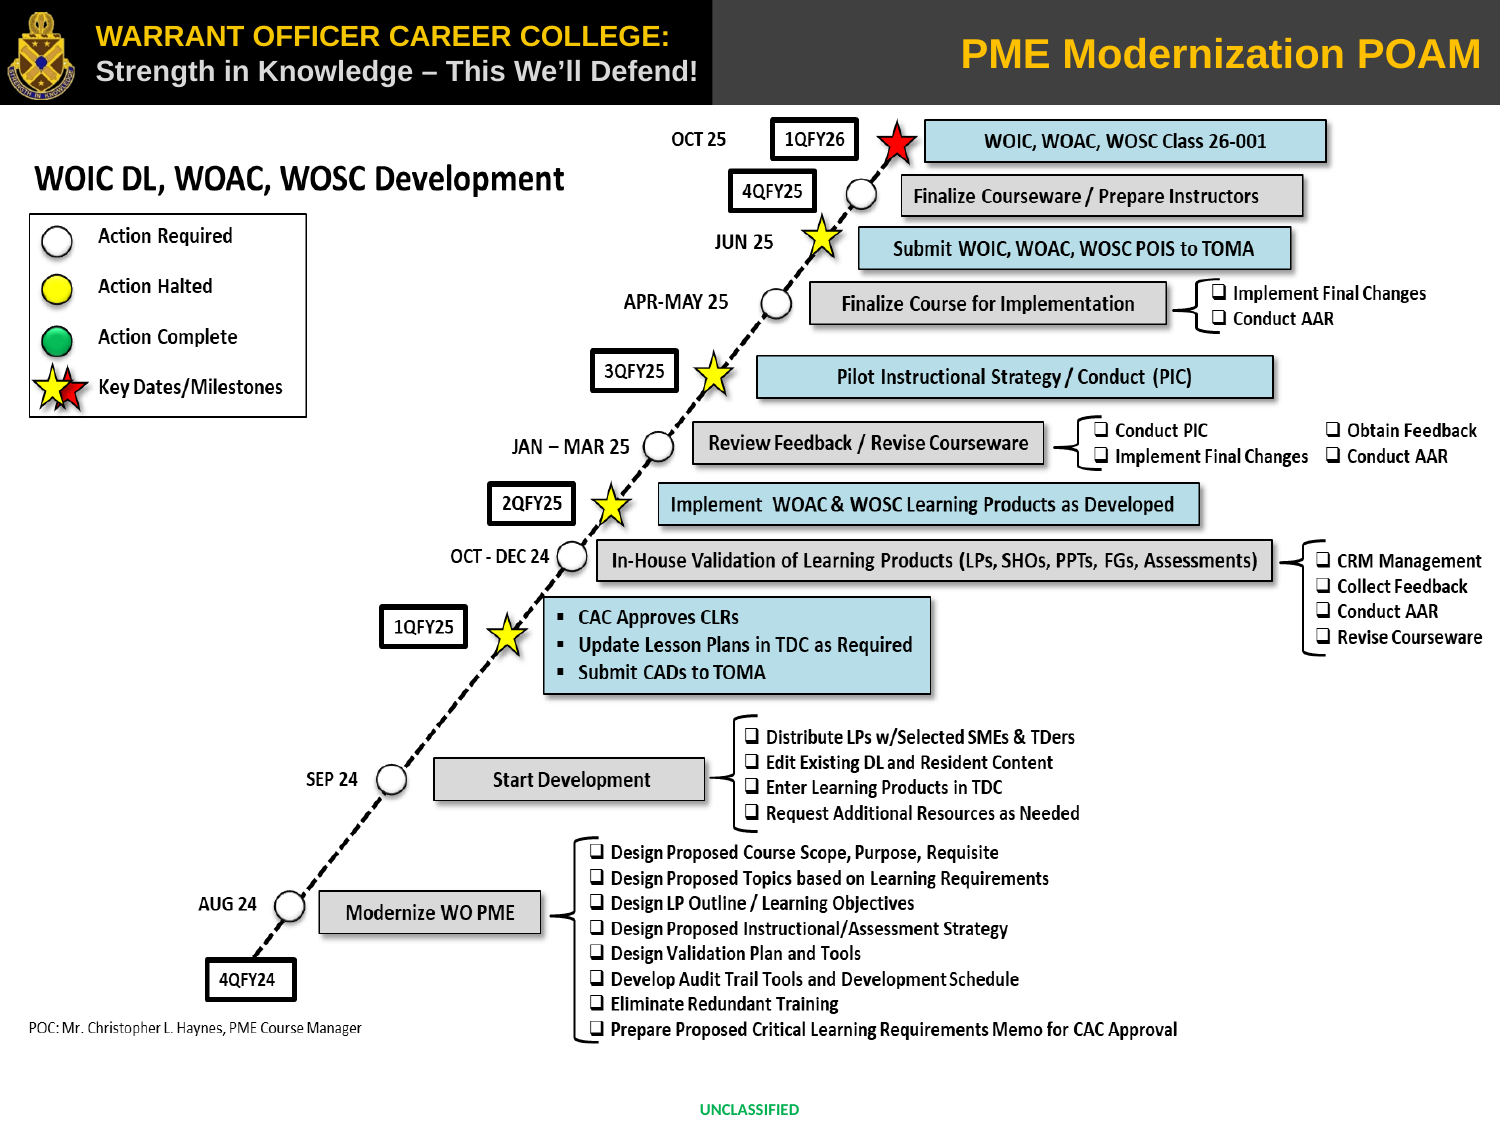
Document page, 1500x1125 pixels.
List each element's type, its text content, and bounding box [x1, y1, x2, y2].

picture [0, 113, 1500, 1056]
picture [7, 12, 75, 100]
title PME Modernization POAM [484, 1, 1498, 102]
